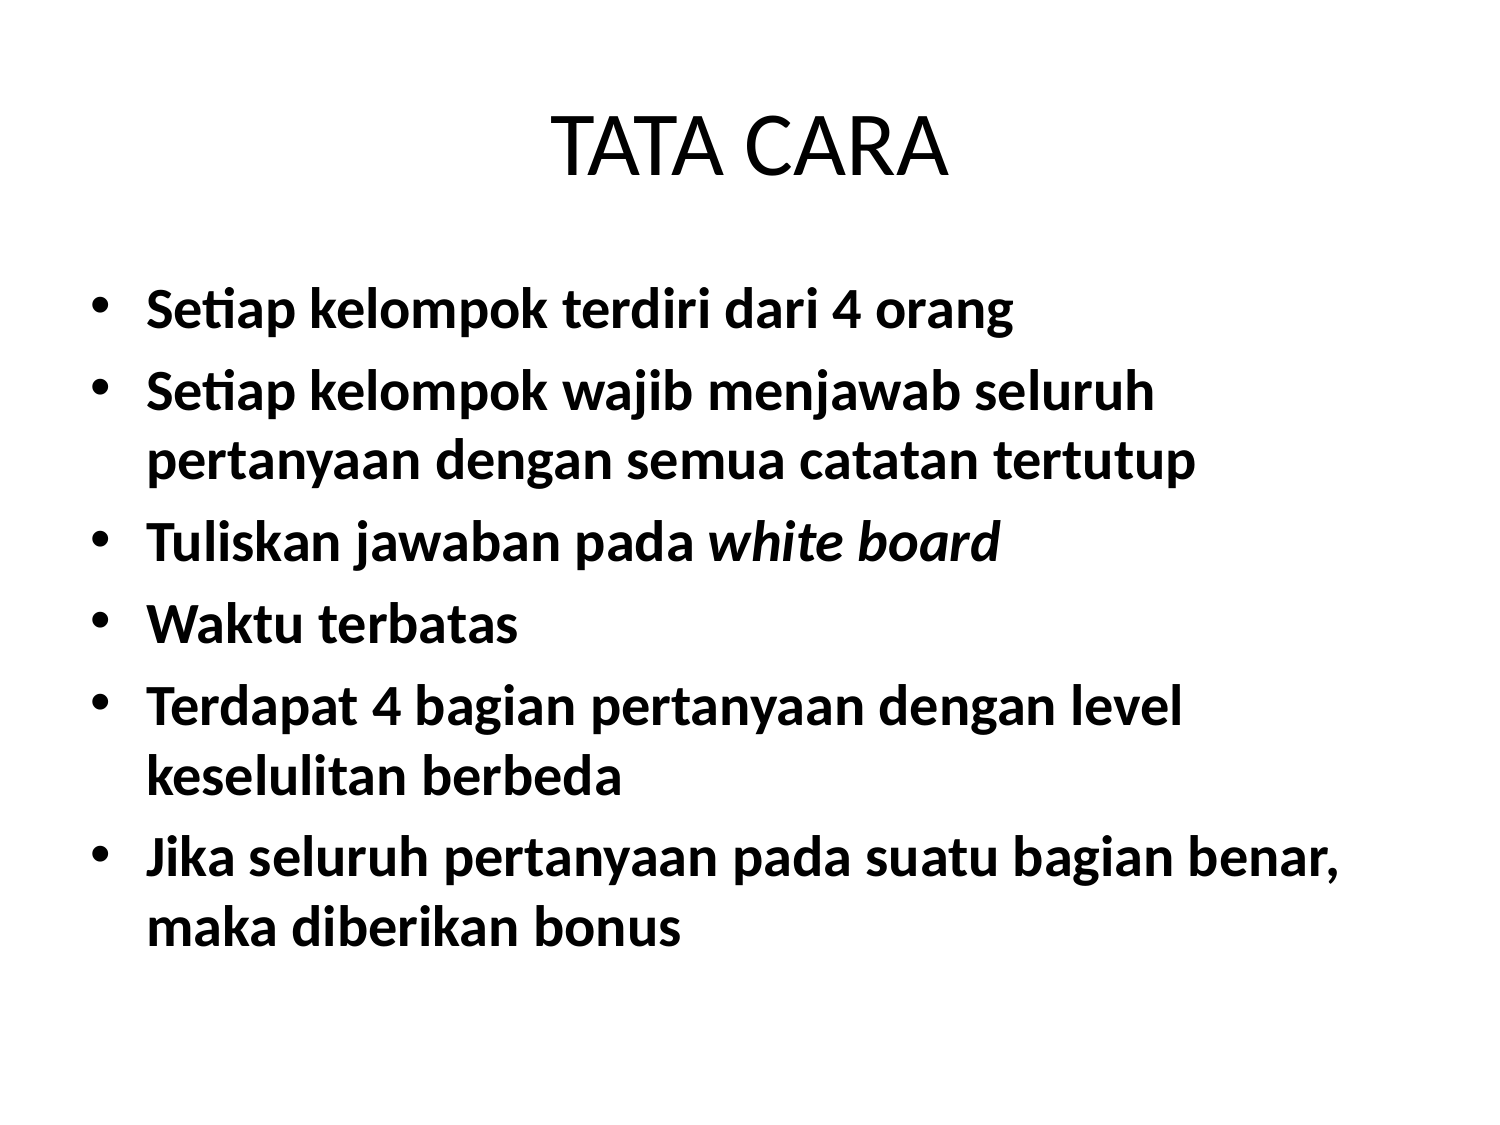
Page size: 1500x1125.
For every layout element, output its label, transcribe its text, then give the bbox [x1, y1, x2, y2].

title TATA CARA [74, 44, 1426, 233]
list Setiap kelompok terdiri dari 4 orang Setiap kelompok wajib menjawab seluruh pertanyaan dengan semua catatan tertutup Tuliskan jawaban pada white board Waktu terbatas Terdapat 4 bagian pertanyaan dengan level keselulitan berbeda Jika seluruh pertanyaan pada suatu bagian benar, maka diberikan bonus [74, 262, 1426, 1006]
